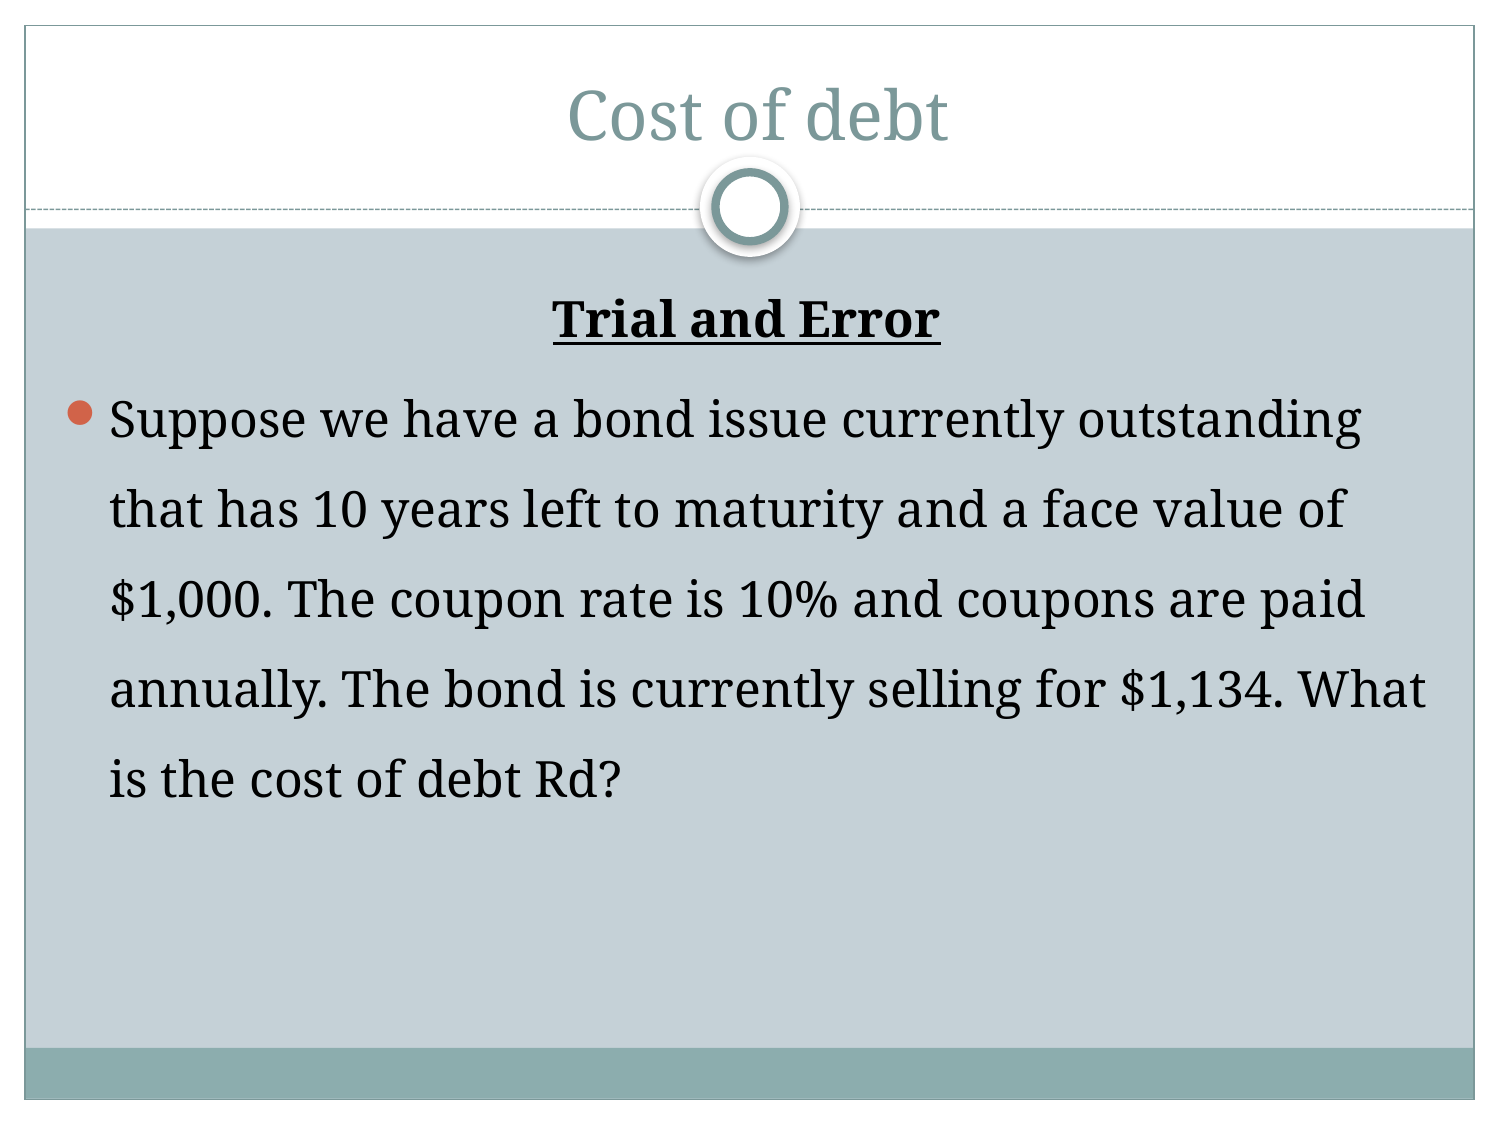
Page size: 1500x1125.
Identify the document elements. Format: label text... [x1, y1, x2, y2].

list Trial and Error Suppose we have a bond issue currently outstanding that has 10 years left to maturity and a face value of $1,000. The coupon rate is 10% and coupons are paid annually. The bond is currently selling for $1,134. What is the cost of debt Rd? [49, 250, 1445, 1001]
title Cost of debt [49, 37, 1450, 162]
